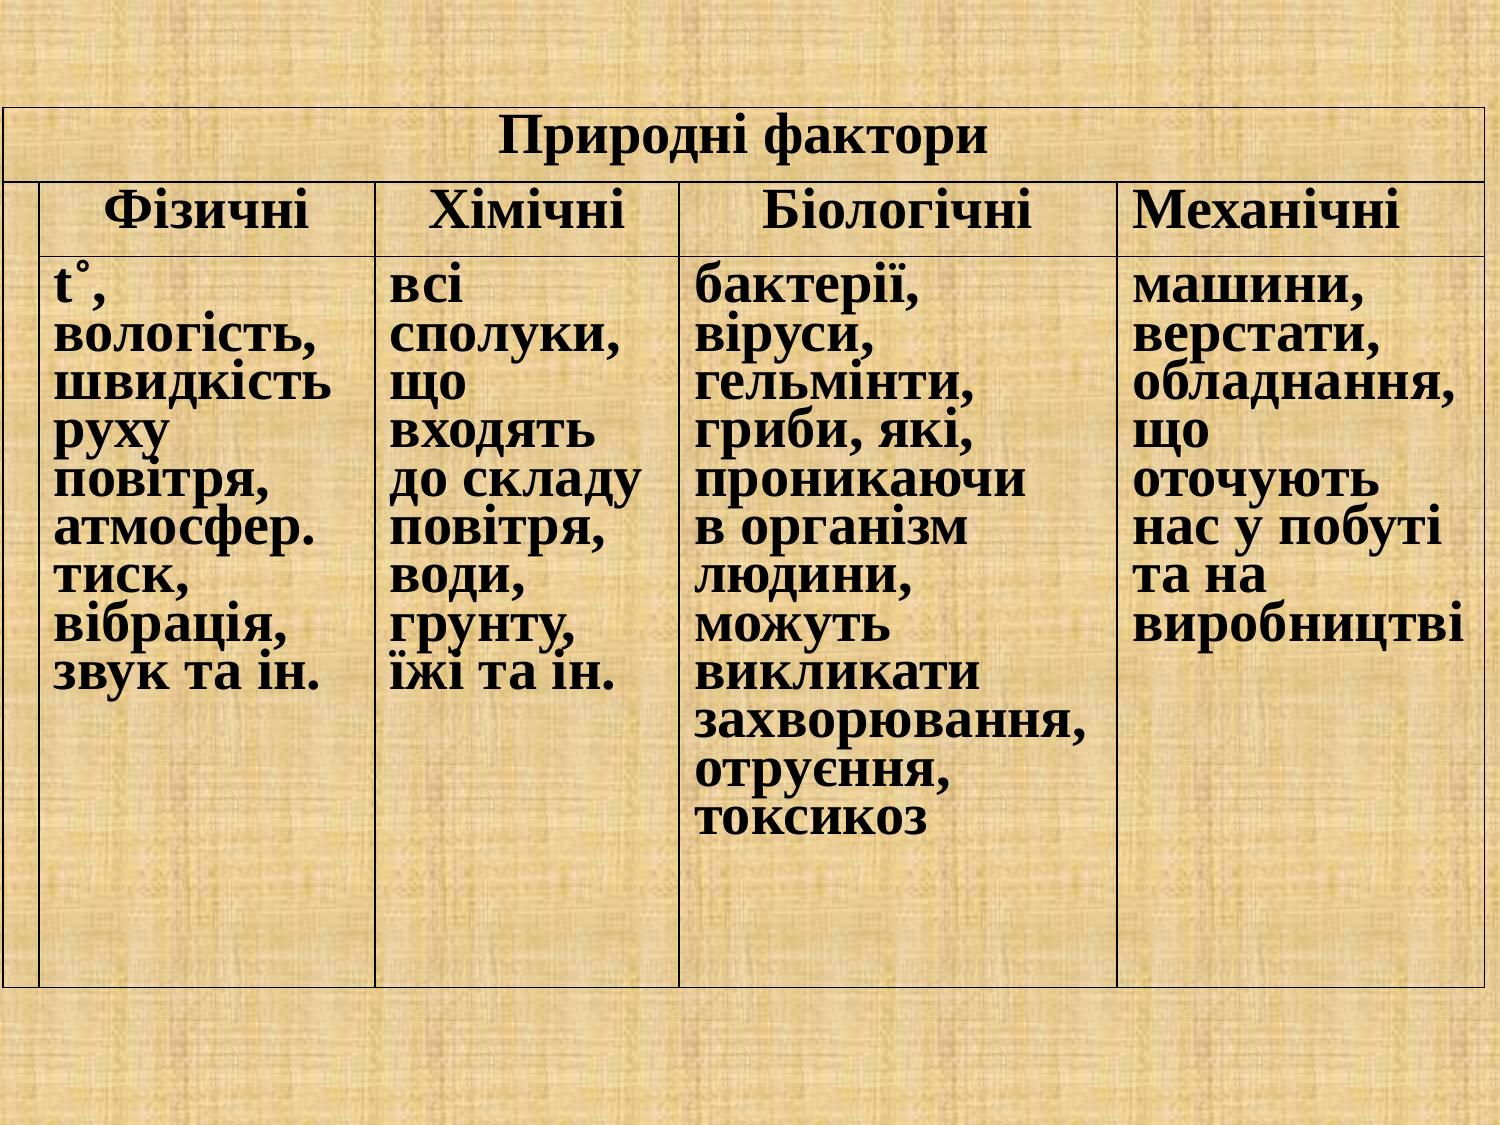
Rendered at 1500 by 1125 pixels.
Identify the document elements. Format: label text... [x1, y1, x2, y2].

table_cell машини, верстати, обладнання, що оточують нас у побуті та на виробництві [1118, 257, 1484, 987]
table_cell t˚, вологість, швидкість руху повітря, атмосфер. тиск, вібрація, звук та ін. [40, 257, 374, 987]
table_cell всі сполуки, що входять до складу повітря, води, грунту, їжі та ін. [376, 257, 678, 987]
table_cell Механічні [1118, 183, 1484, 256]
table_cell Фізичні [40, 183, 374, 256]
table_cell [4, 183, 38, 987]
table_cell бактерії, віруси, гельмінти, гриби, які, проникаючи в організм людини, можуть викликати захворювання, отруєння, токсикоз [680, 257, 1116, 987]
table_cell Хімічні [376, 183, 678, 256]
picture [0, 0, 1500, 1125]
table_header Природні фактори [4, 108, 1484, 181]
table_cell Біологічні [680, 183, 1116, 256]
